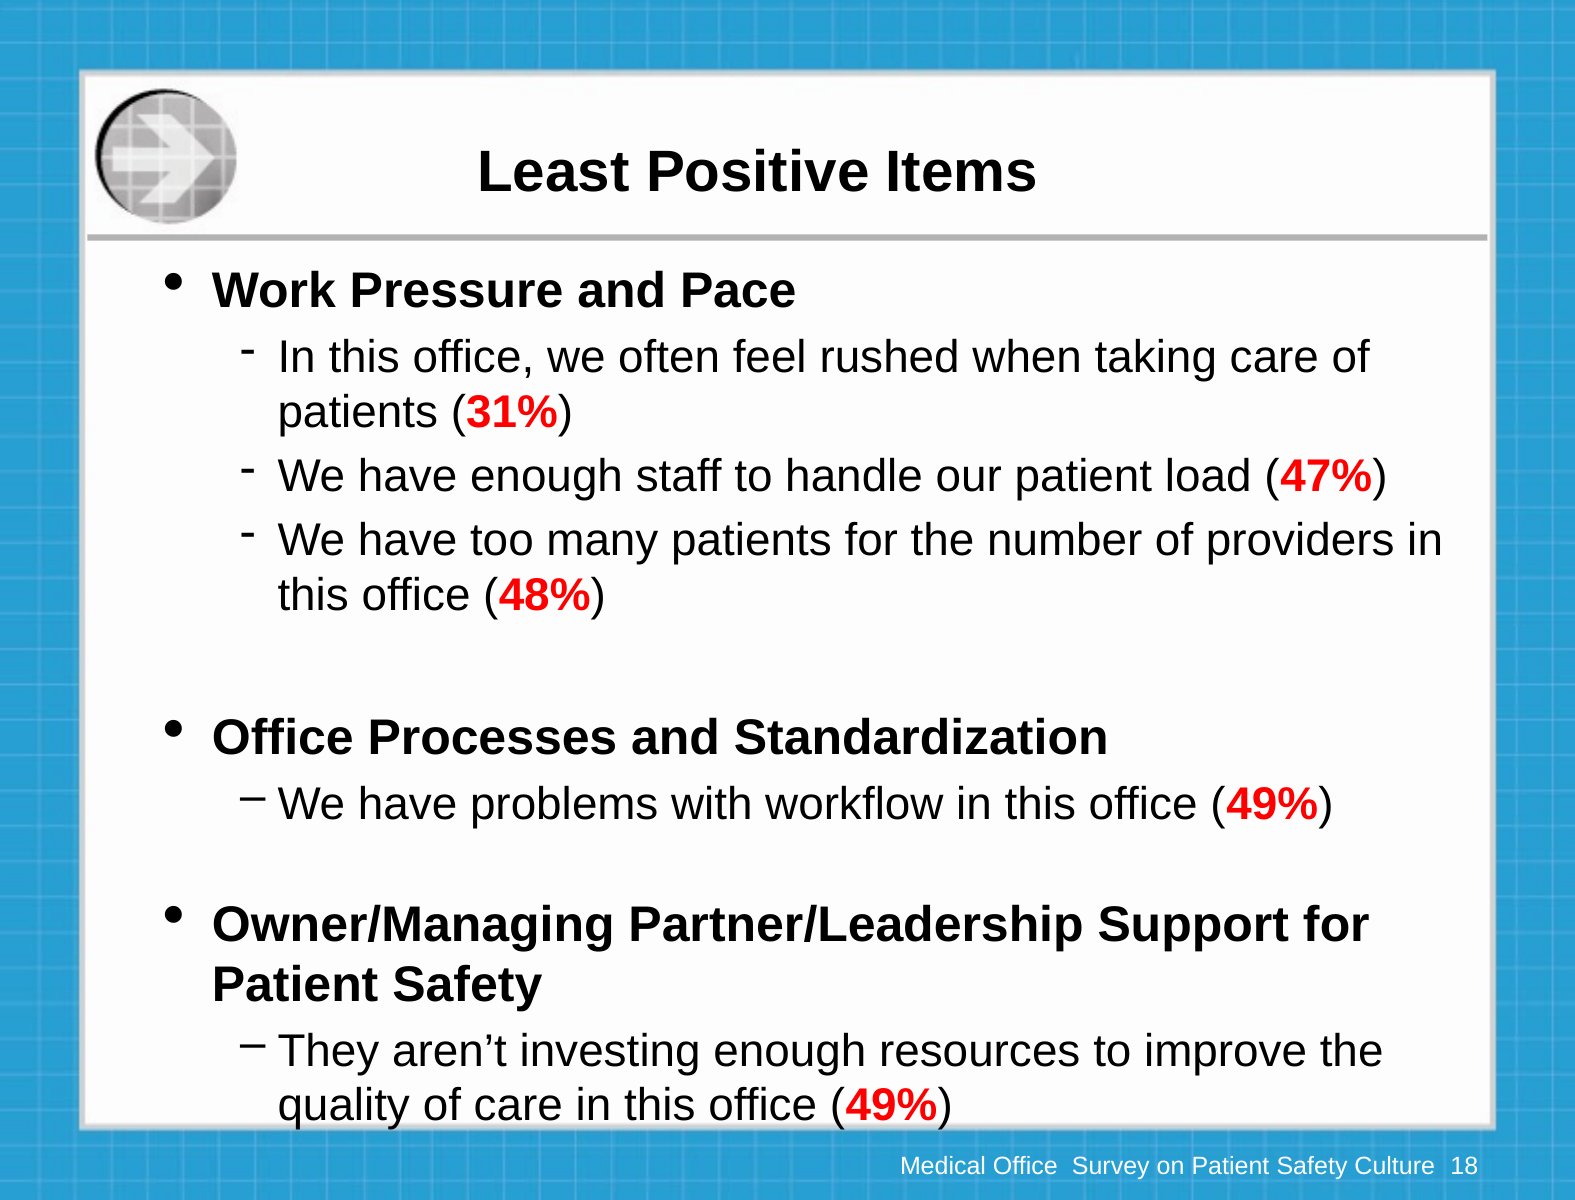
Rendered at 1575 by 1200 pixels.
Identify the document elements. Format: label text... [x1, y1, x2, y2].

list Work Pressure and Pace In this office, we often feel rushed when taking care of patients (31%) We have enough staff to handle our patient load (47%) We have too many patients for the number of providers in this office (48%) Office Processes and Standardization We have problems with workflow in this office (49%) Owner/Managing Partner/Leadership Support for Patient Safety They aren’t investing enough resources to improve the quality of care in this office (49%) [74, 249, 1476, 1126]
picture [0, 0, 1575, 1200]
title Least Positive Items [462, 87, 1113, 249]
